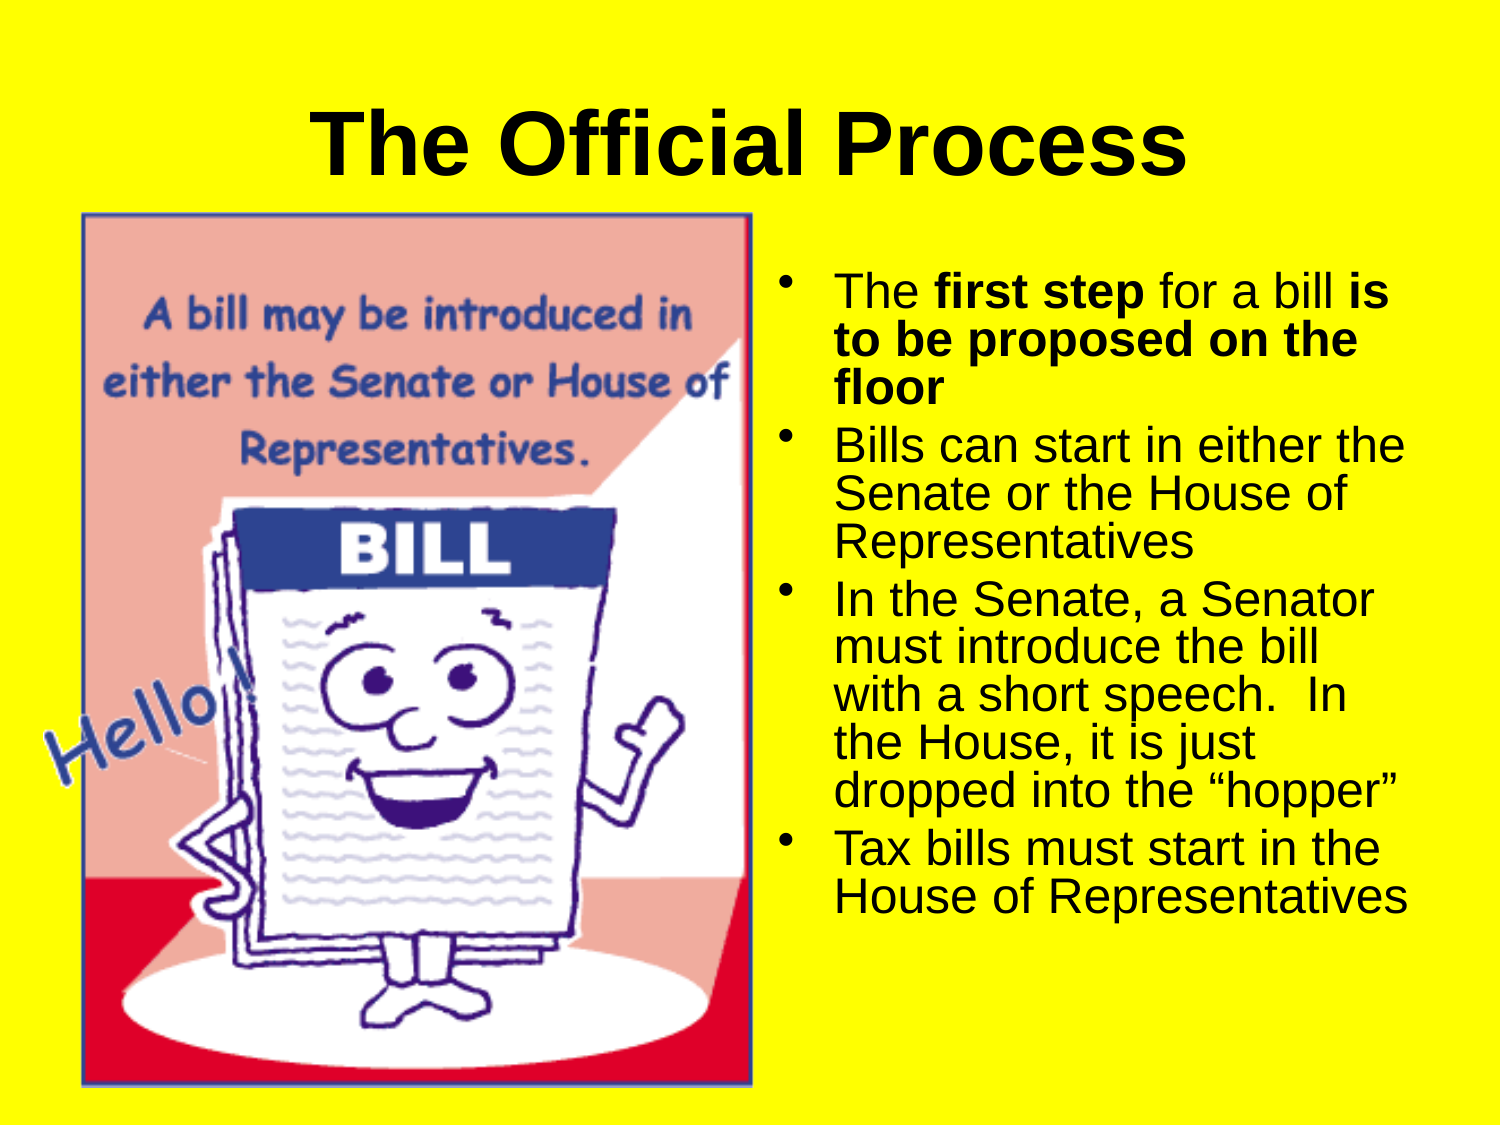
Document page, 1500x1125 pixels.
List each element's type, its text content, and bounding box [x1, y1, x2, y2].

list The first step for a bill is to be proposed on the floor Bills can start in either the Senate or the House of Representatives In the Senate, a Senator must introduce the bill with a short speech. In the House, it is just dropped into the “hopper” Tax bills must start in the House of Representatives [762, 262, 1425, 1005]
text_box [42, 212, 756, 1088]
title The Official Process [75, 45, 1425, 233]
